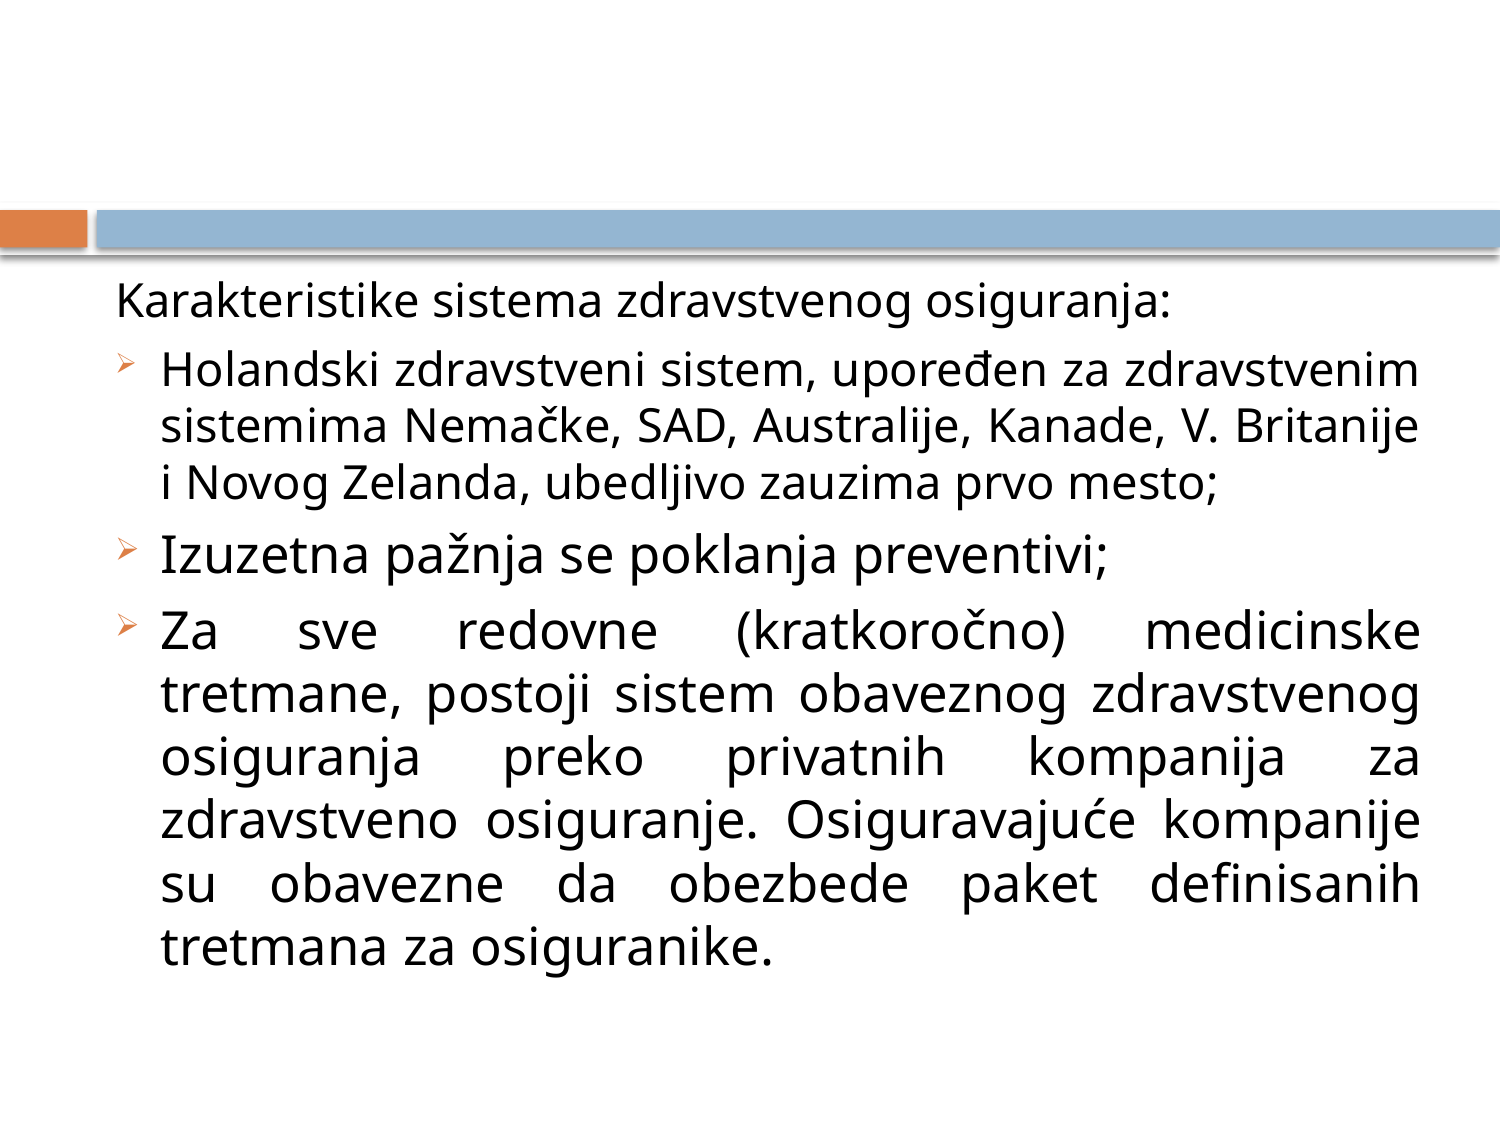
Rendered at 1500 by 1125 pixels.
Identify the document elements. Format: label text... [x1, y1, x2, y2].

list Karakteristike sistema zdravstvenog osiguranja: Holandski zdravstveni sistem, upoređen za zdravstvenim sistemima Nemačke, SAD, Australije, Kanade, V. Britanije i Novog Zelanda, ubedljivo zauzima prvo mesto; Izuzetna pažnja se poklanja preventivi; Za sve redovne (kratkoročno) medicinske tretmane, postoji sistem obaveznog zdravstvenog osiguranja preko privatnih kompanija za zdravstveno osiguranje. Osiguravajuće kompanije su obavezne da obezbede paket definisanih tretmana za osiguranike. [100, 262, 1438, 1075]
